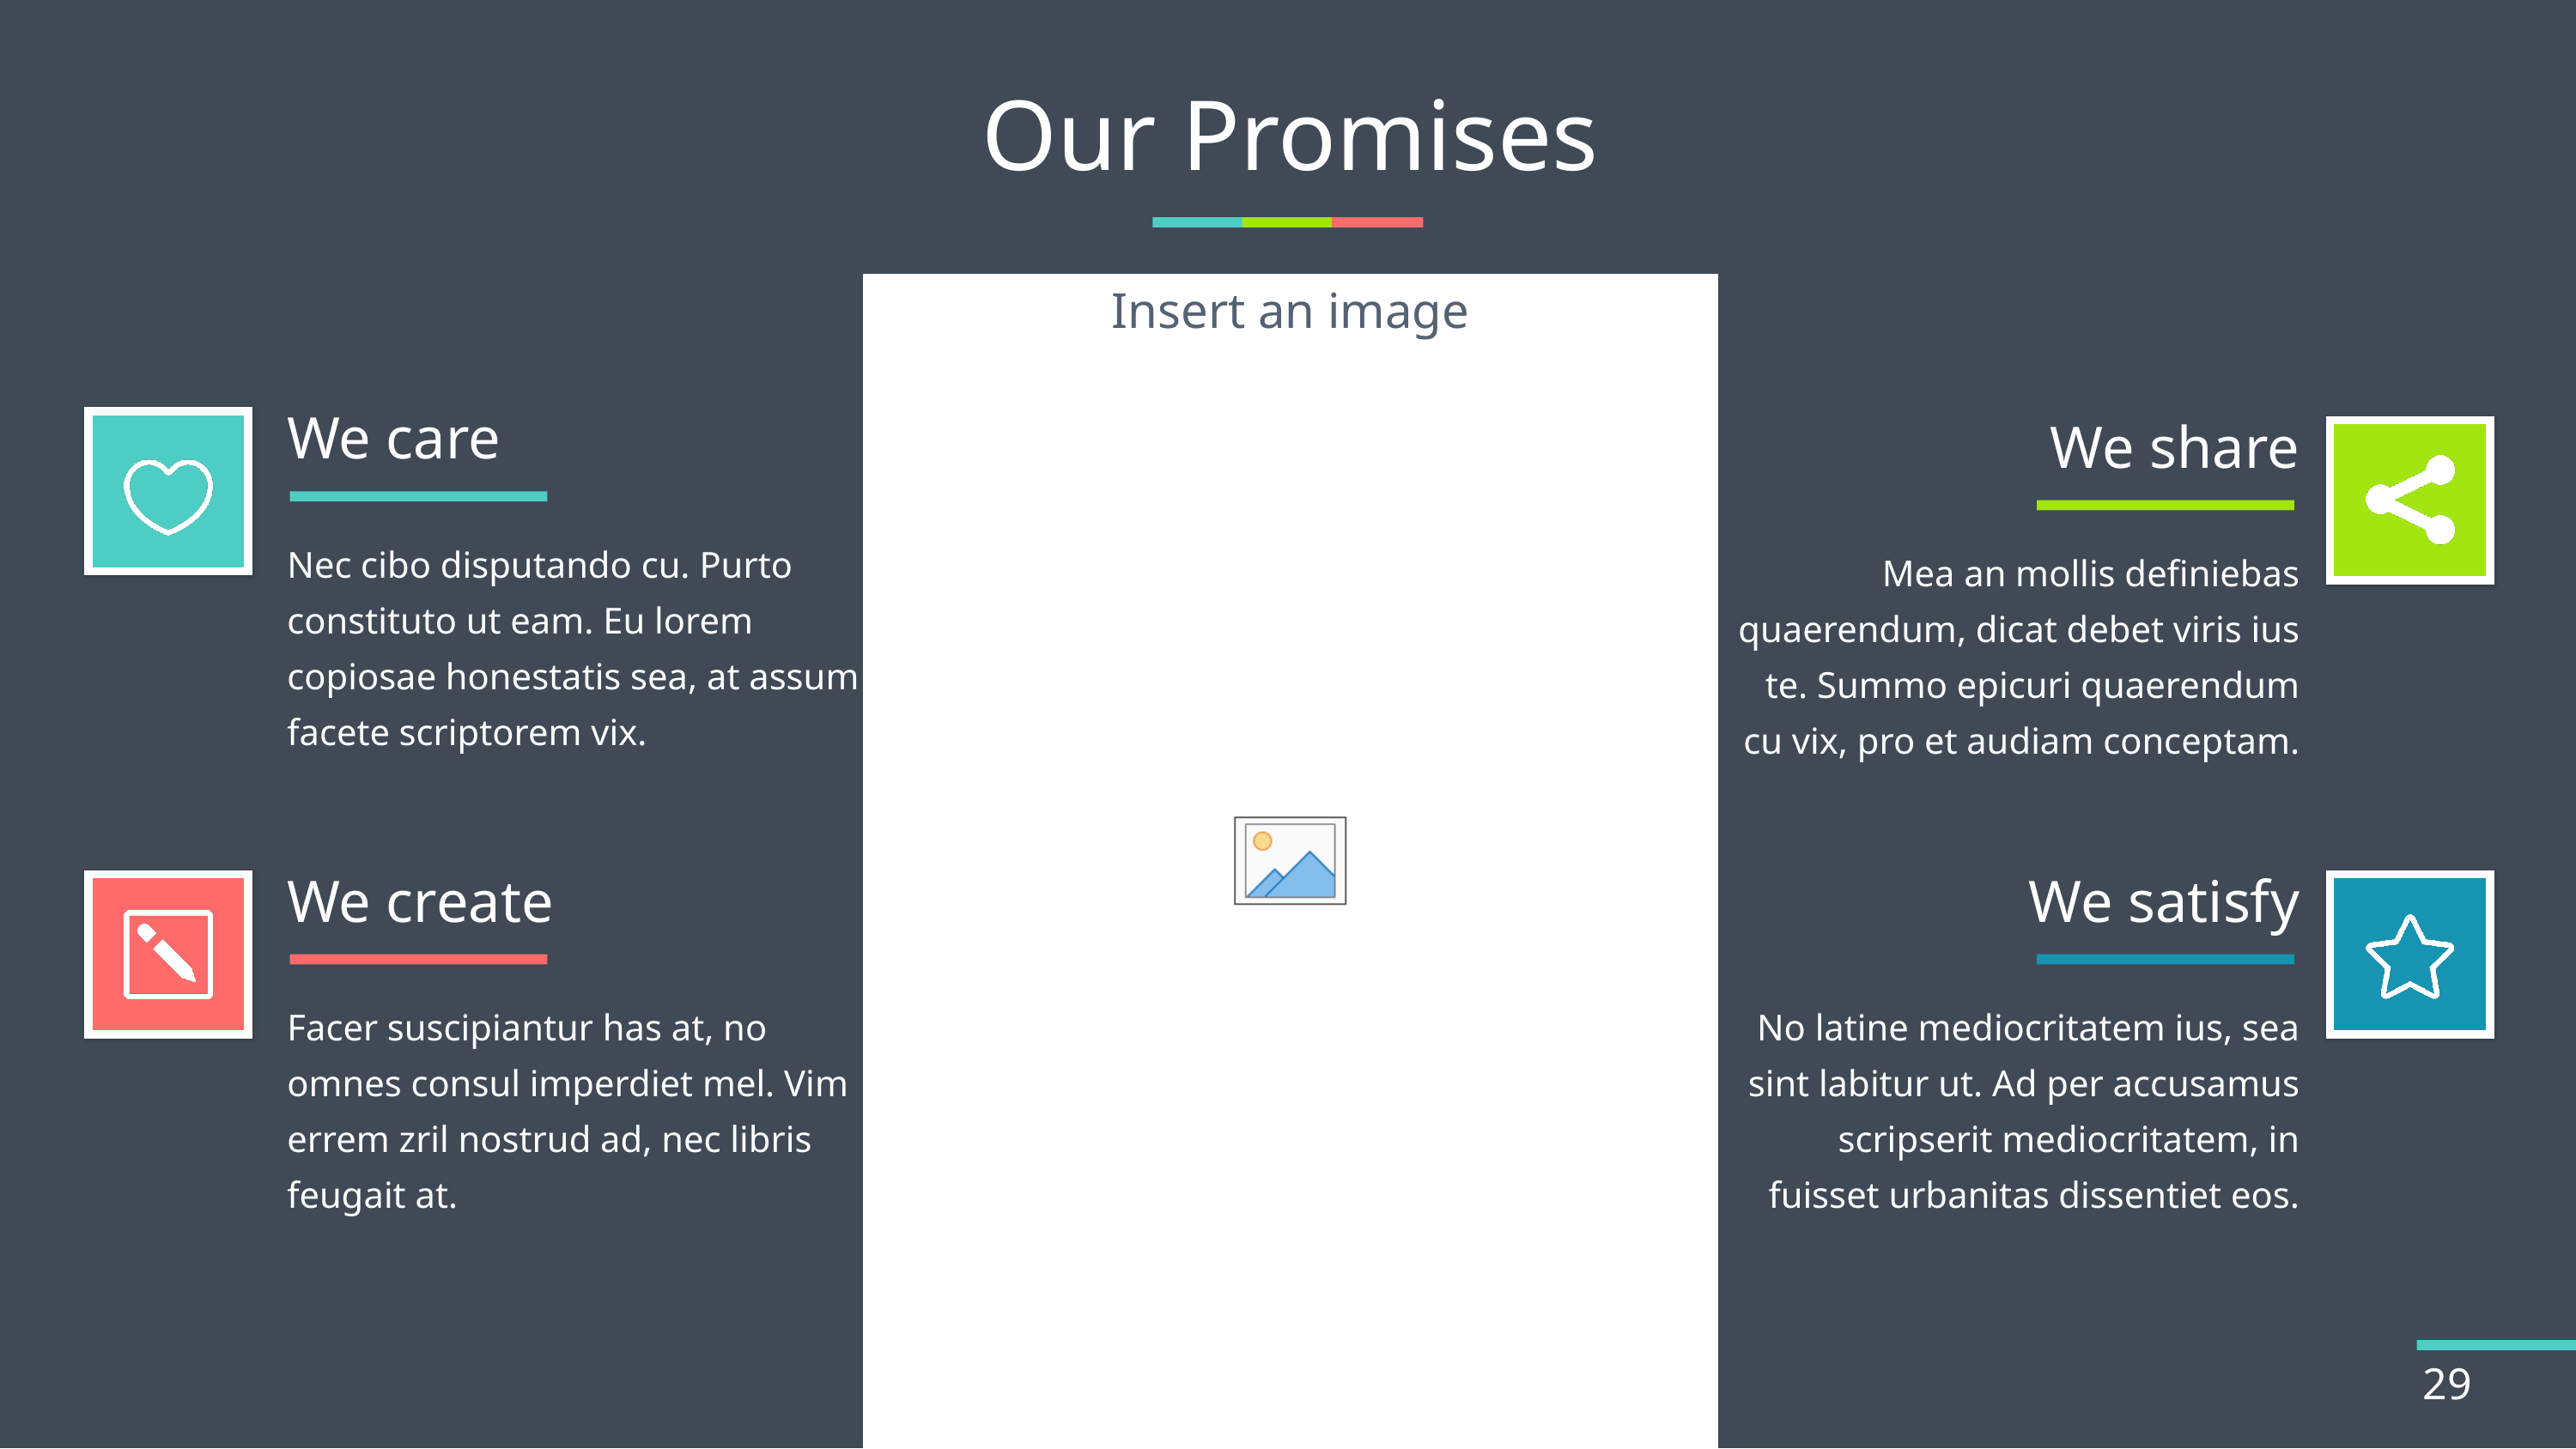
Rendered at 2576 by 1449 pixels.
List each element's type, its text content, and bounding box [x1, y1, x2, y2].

list We satisfy [1718, 846, 2313, 952]
picture [862, 273, 1718, 1449]
title Our Promises [69, 49, 2512, 230]
slide_number 29 [2409, 1351, 2576, 1421]
list Facer suscipiantur has at, no omnes consul imperdiet mel. Vim errem zril nostrud ad, nec libris feugait at. [274, 985, 862, 1276]
picture [2366, 910, 2455, 999]
list We care [274, 383, 862, 489]
list No latine mediocritatem ius, sea sint labitur ut. Ad per accusamus scripserit mediocritatem, in fuisset urbanitas dissentiet eos. [1718, 985, 2313, 1276]
list We share [1718, 392, 2313, 498]
list We create [274, 846, 862, 952]
picture [124, 446, 213, 536]
picture [124, 910, 213, 999]
picture [2366, 455, 2455, 545]
list Mea an mollis definiebas quaerendum, dicat debet viris ius te. Summo epicuri quaerendum cu vix, pro et audiam conceptam. [1718, 531, 2313, 822]
list Nec cibo disputando cu. Purto constituto ut eam. Eu lorem copiosae honestatis sea, at assum facete scriptorem vix. [274, 523, 862, 813]
